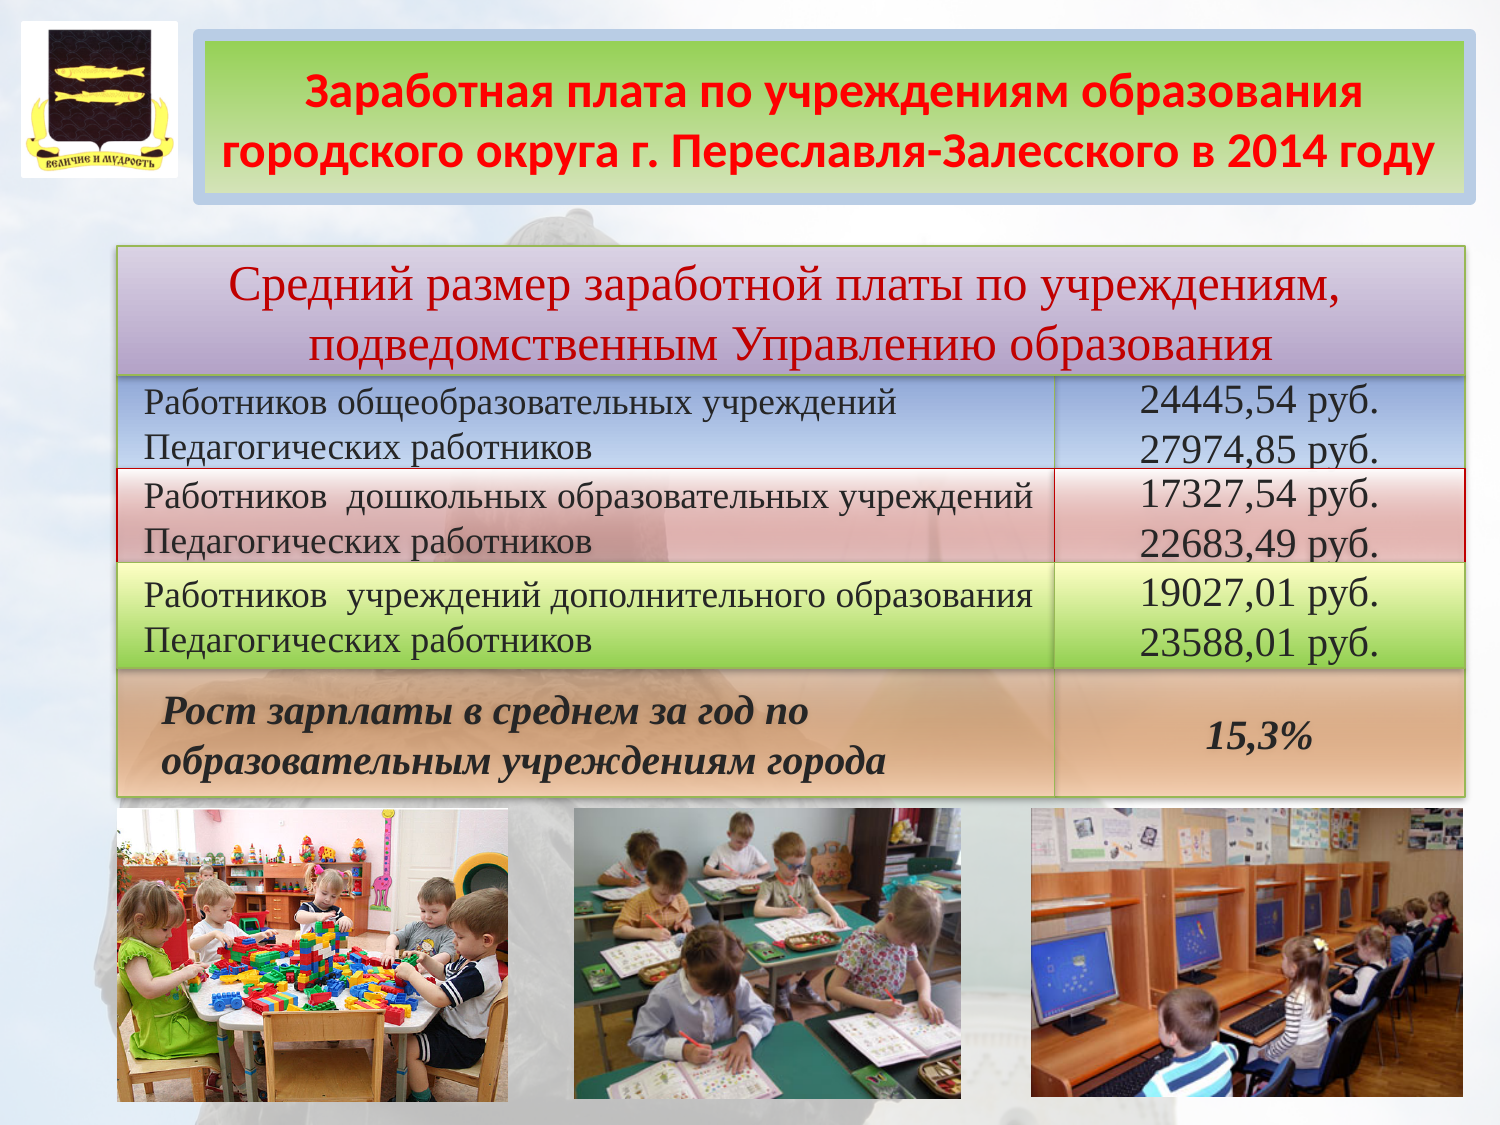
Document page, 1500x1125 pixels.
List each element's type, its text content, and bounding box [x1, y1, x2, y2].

picture [1031, 808, 1464, 1098]
text_box Работников учреждений дополнительного образования Педагогических работников [116, 562, 1052, 669]
text_box Работников общеобразовательных учреждений Педагогических работников [116, 382, 1055, 467]
text_box Работников дошкольных образовательных учреждений Педагогических работников [116, 468, 1052, 561]
text_box Заработная плата по учреждениям образования городского округа г. Переславля-Залесского в 2014 году [197, 33, 1472, 201]
text_box 24445,54 руб. 27974,85 руб. [1059, 382, 1466, 467]
text_box 19027,01 руб. 23588,01 руб. [1054, 562, 1466, 669]
text_box Средний размер заработной платы по учреждениям, подведомственным Управлению образования [116, 245, 1466, 376]
text_box 15,3% [1059, 675, 1466, 798]
text_box [21, 21, 178, 178]
text_box Рост зарплаты в среднем за год по образовательным учреждениям города [116, 675, 1055, 798]
text_box 17327,54 руб. 22683,49 руб. [1054, 468, 1466, 561]
picture [573, 808, 962, 1100]
picture [116, 808, 509, 1102]
